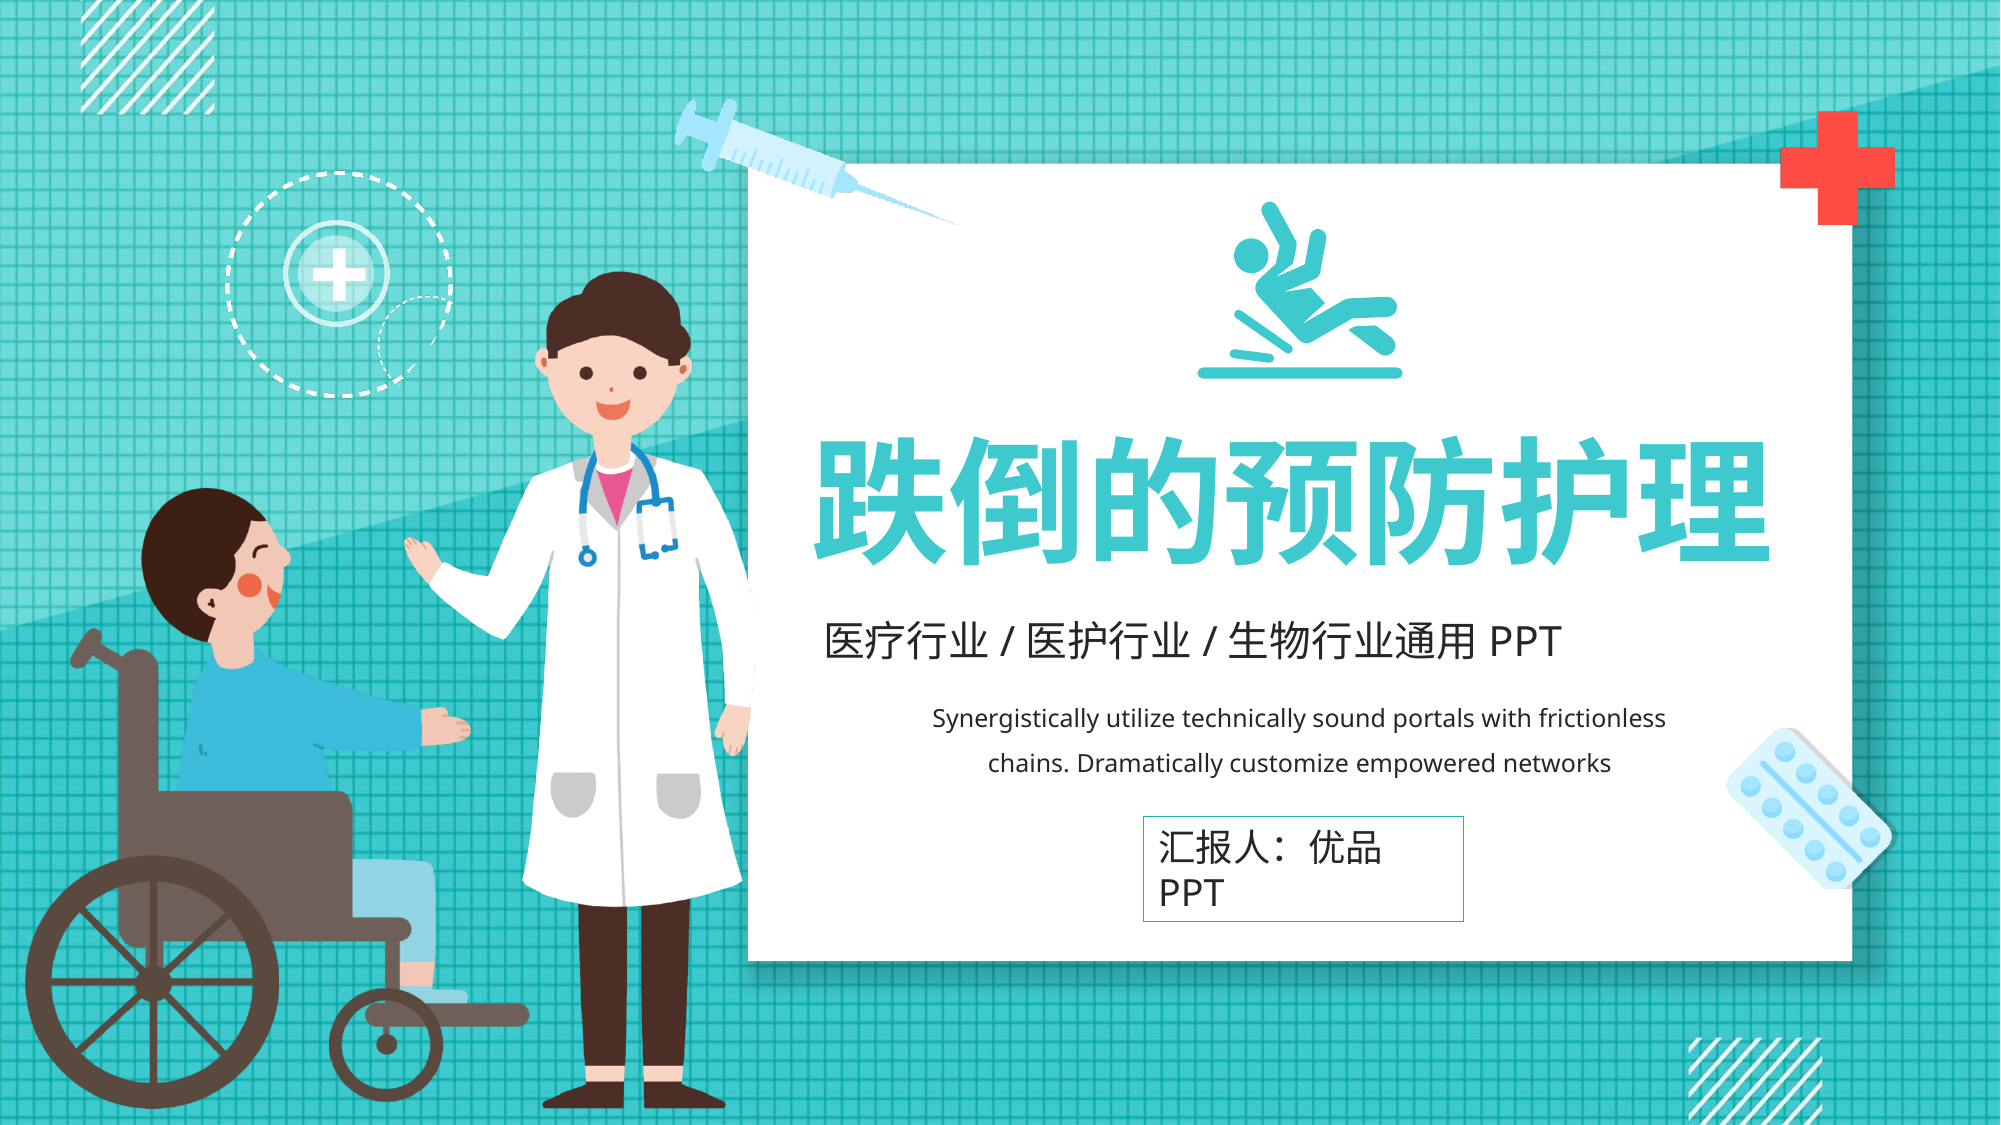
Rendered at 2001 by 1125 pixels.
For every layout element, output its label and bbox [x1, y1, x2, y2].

picture [0, 0, 2000, 1125]
text_box [796, 364, 1966, 652]
